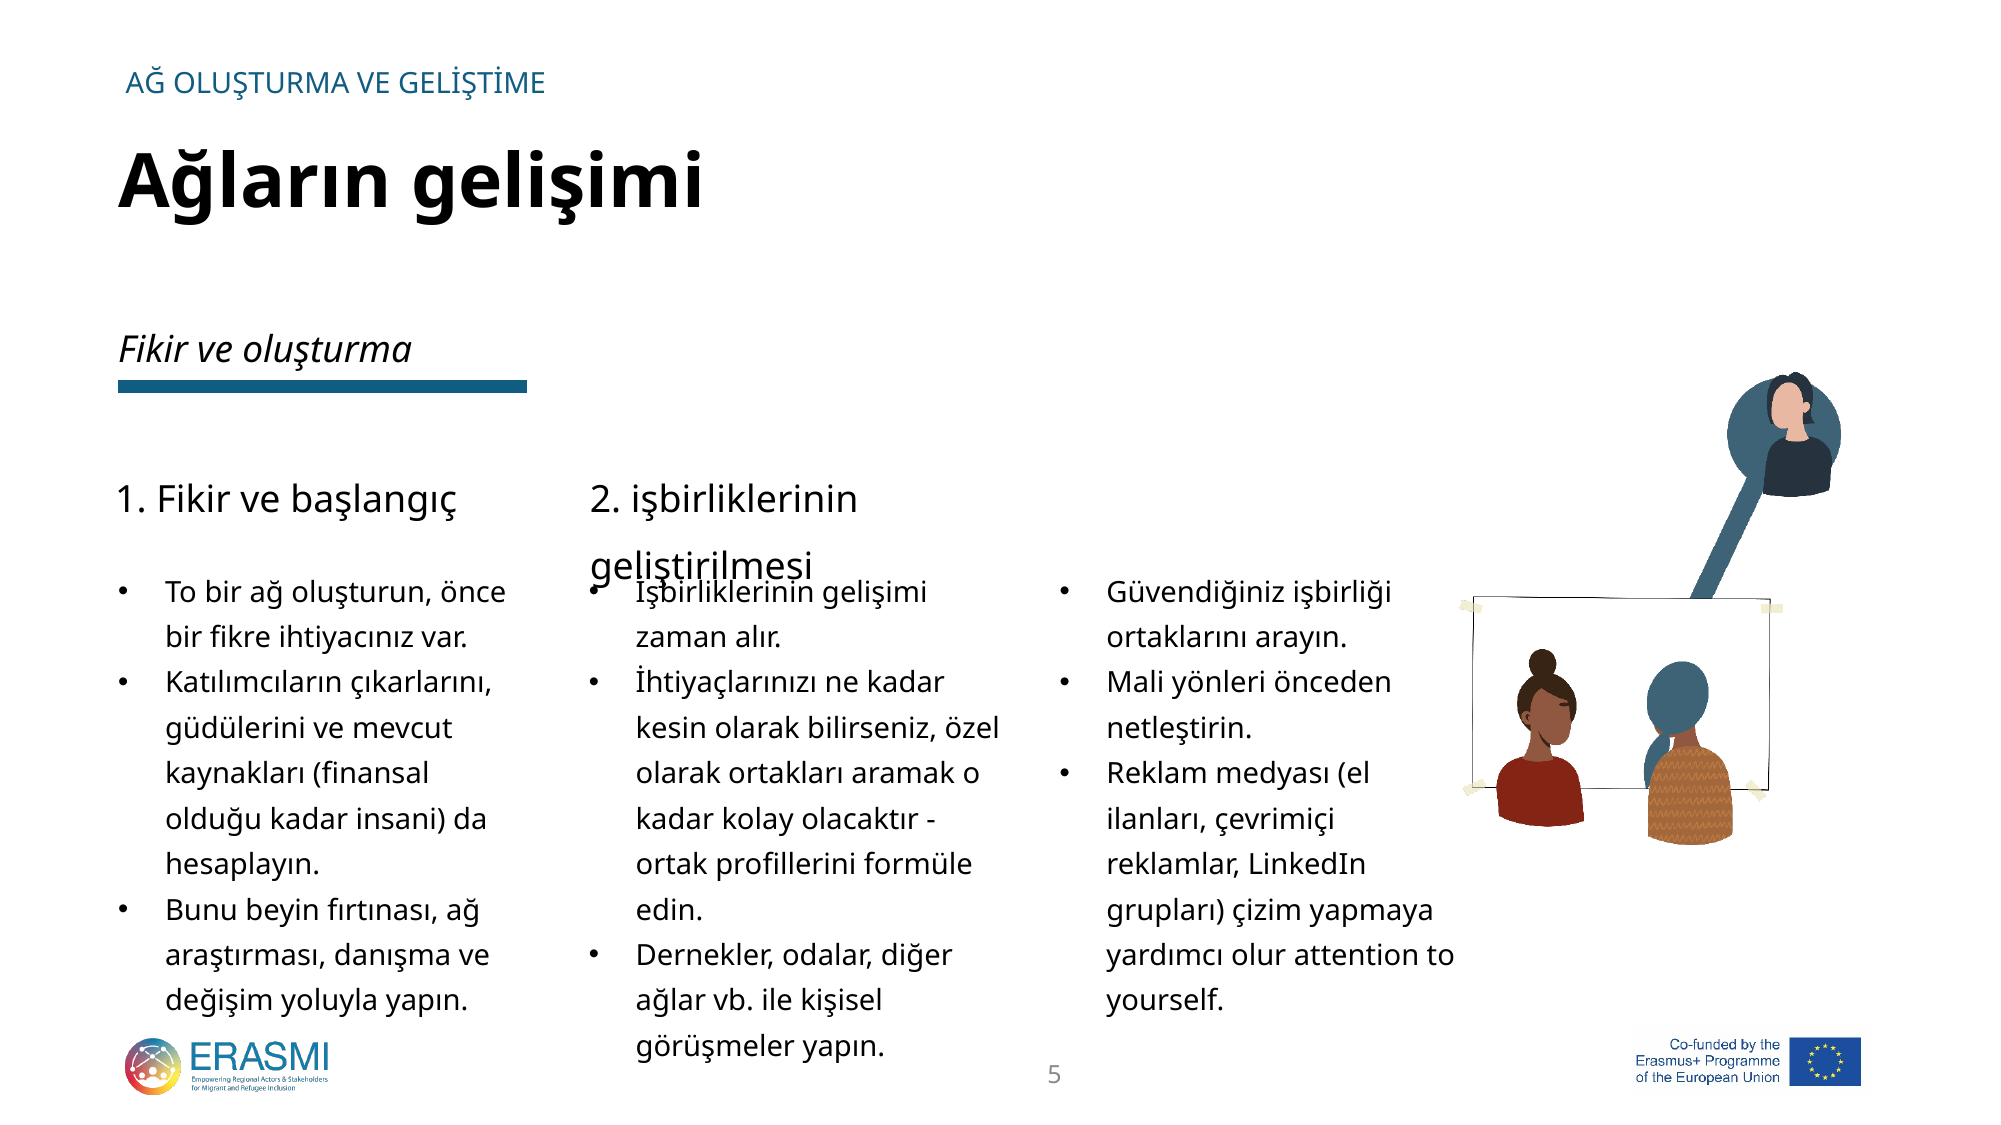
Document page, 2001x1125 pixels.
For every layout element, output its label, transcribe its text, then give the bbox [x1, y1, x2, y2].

picture [118, 1036, 332, 1098]
text_box 1. Fikir ve başlangıç [100, 444, 558, 528]
title Ağların gelişimi [117, 138, 1472, 297]
list Fikir ve oluşturma [117, 311, 528, 371]
text_box 2. işbirliklerinin geliştirilmesi [575, 444, 1063, 595]
text_box [117, 188, 1299, 262]
list To bir ağ oluşturun, önce bir fikre ihtiyacınız var. Katılımcıların çıkarlarını, güdülerini ve mevcut kaynakları (finansal olduğu kadar insani) da hesaplayın. Bunu beyin fırtınası, ağ araştırması, danışma ve değişim yoluyla yapın. İşbirliklerinin gelişimi zaman alır. İhtiyaçlarınızı ne kadar kesin olarak bilirseniz, özel olarak ortakları aramak o kadar kolay olacaktır - ortak profillerini formüle edin. Dernekler, odalar, diğer ağlar vb. ile kişisel görüşmeler yapın. Güvendiğiniz işbirliği ortaklarını arayın. Mali yönleri önceden netleştirin. Reklam medyası (el ilanları, çevrimiçi reklamlar, LinkedIn grupları) çizim yapmaya yardımcı olur attention to yourself. [117, 561, 1472, 1036]
picture [1459, 372, 1841, 845]
picture [1630, 1025, 1872, 1098]
